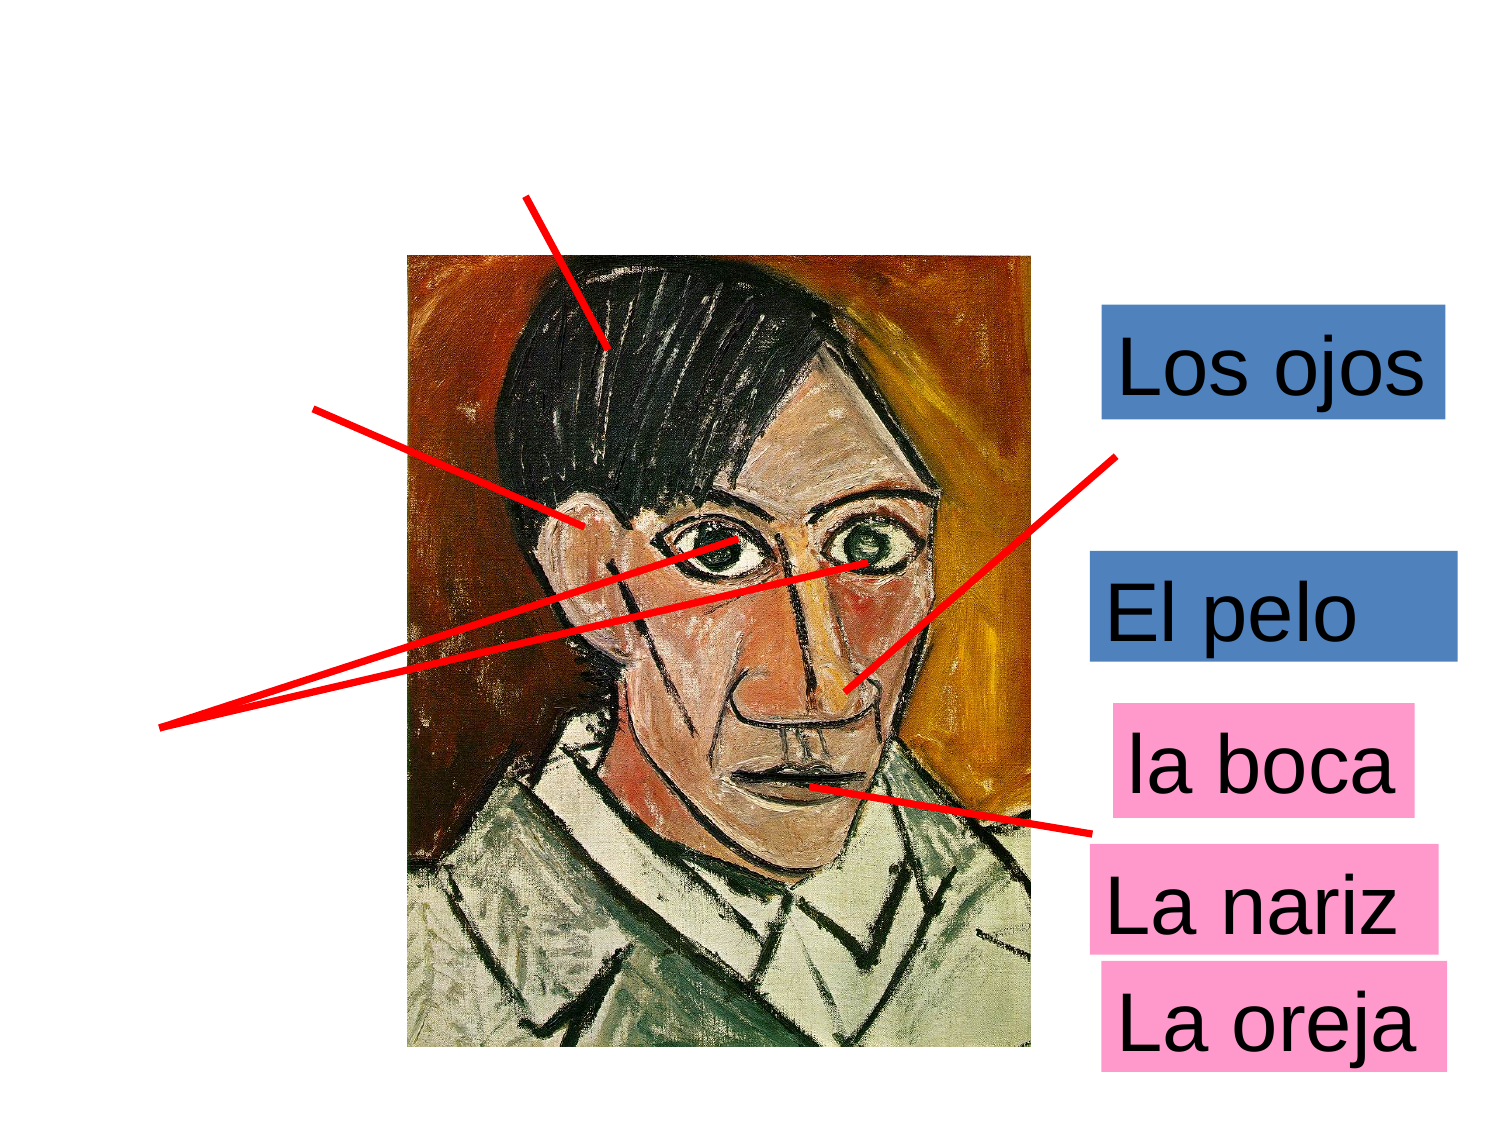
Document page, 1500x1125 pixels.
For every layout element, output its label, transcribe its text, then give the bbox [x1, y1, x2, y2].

text_box El pelo [1121, 550, 1458, 662]
text_box La nariz [1121, 843, 1439, 955]
text_box Los ojos [1121, 304, 1446, 420]
text_box la boca [1121, 703, 1415, 818]
text_box La oreja [1101, 960, 1448, 1072]
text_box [159, 196, 1117, 1048]
